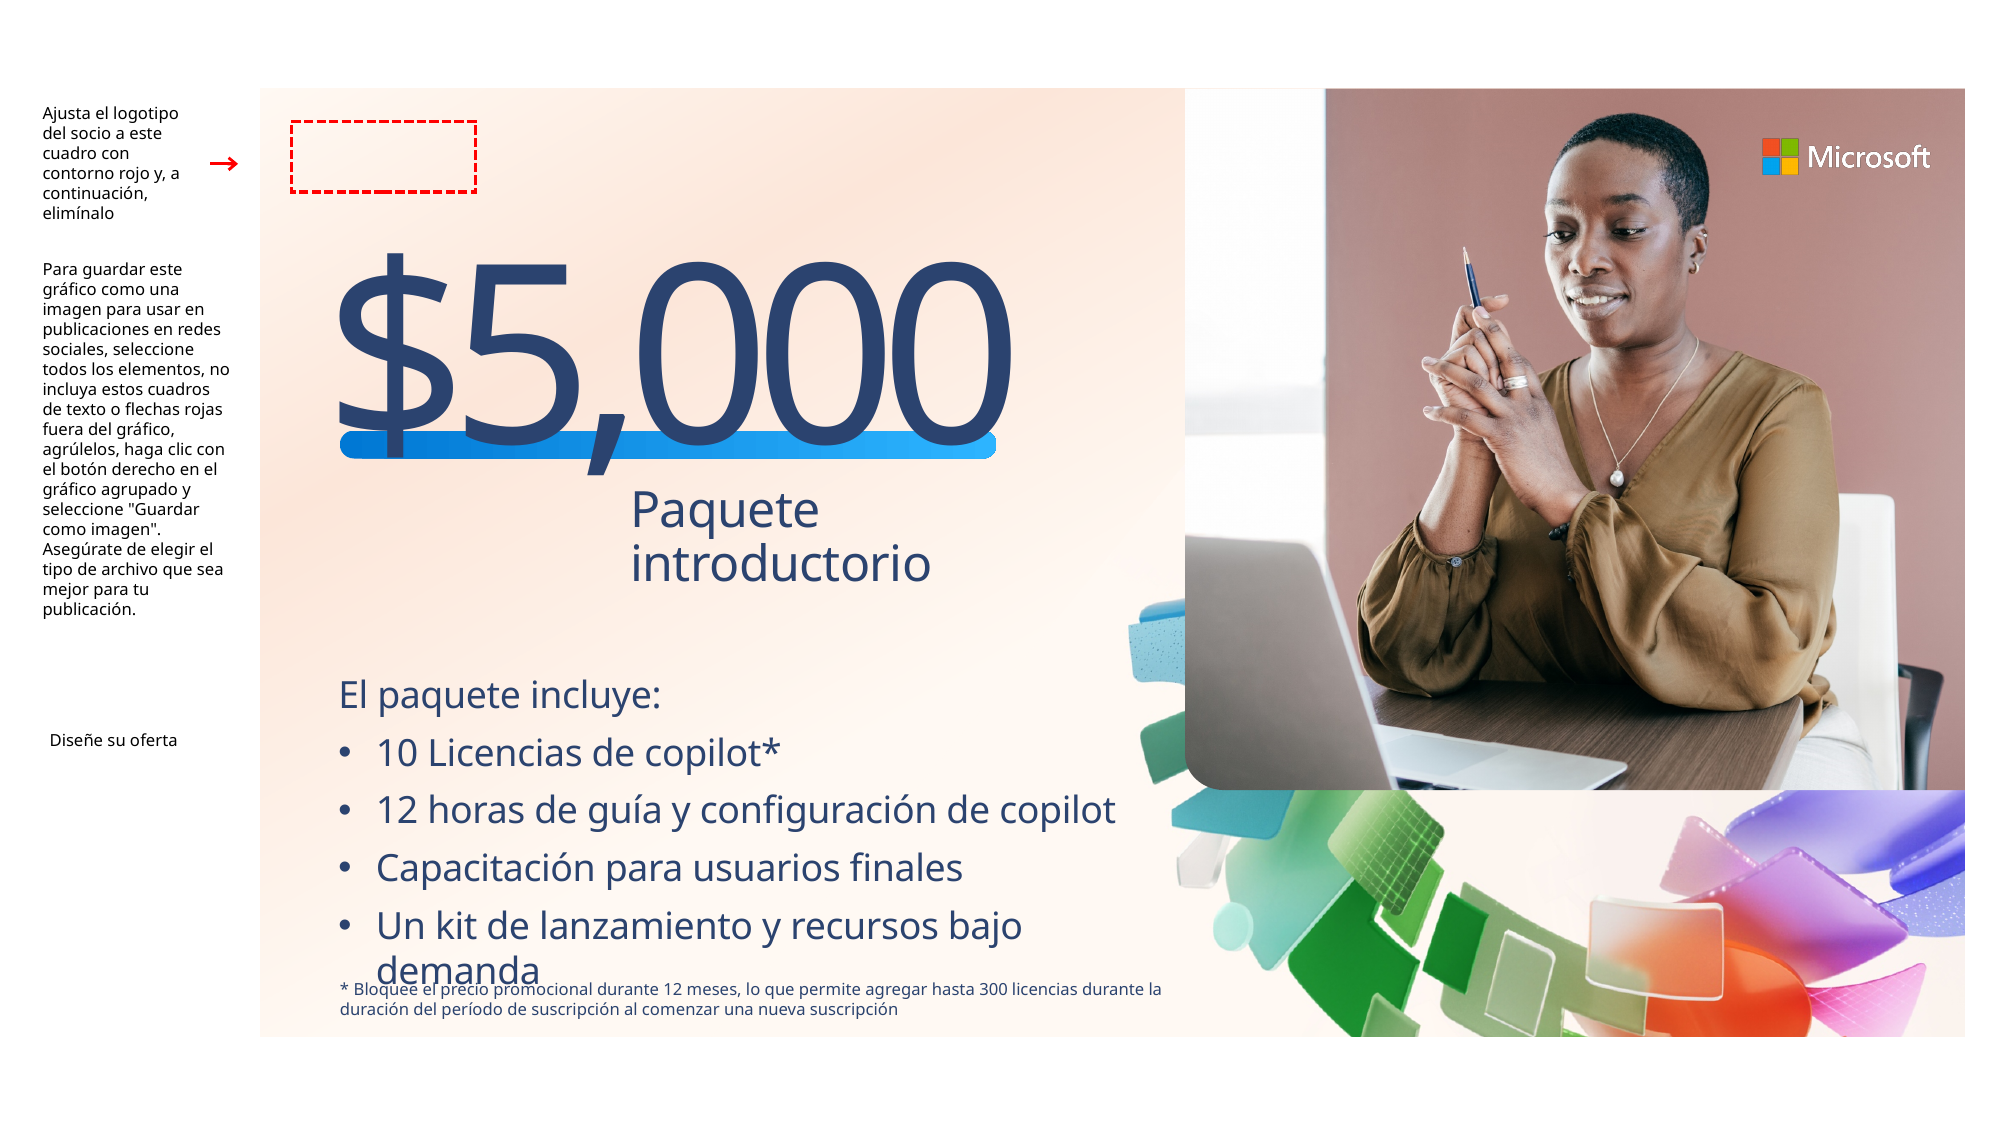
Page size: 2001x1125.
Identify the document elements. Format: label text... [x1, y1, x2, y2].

text_box Diseñe su oferta [41, 721, 247, 758]
text_box Para guardar este gráfico como una imagen para usar en publicaciones en redes sociales, seleccione todos los elementos, no incluya estos cuadros de texto o flechas rojas fuera del gráfico, agrúlelos, haga clic con el botón derecho en el gráfico agrupado y seleccione "Guardar como imagen". Asegúrate de elegir el tipo de archivo que sea mejor para tu publicación. [33, 250, 239, 627]
text_box Ajusta el logotipo del socio a este cuadro con contorno rojo y, a continuación, elimínalo [33, 126, 212, 199]
picture [258, 88, 1966, 1037]
